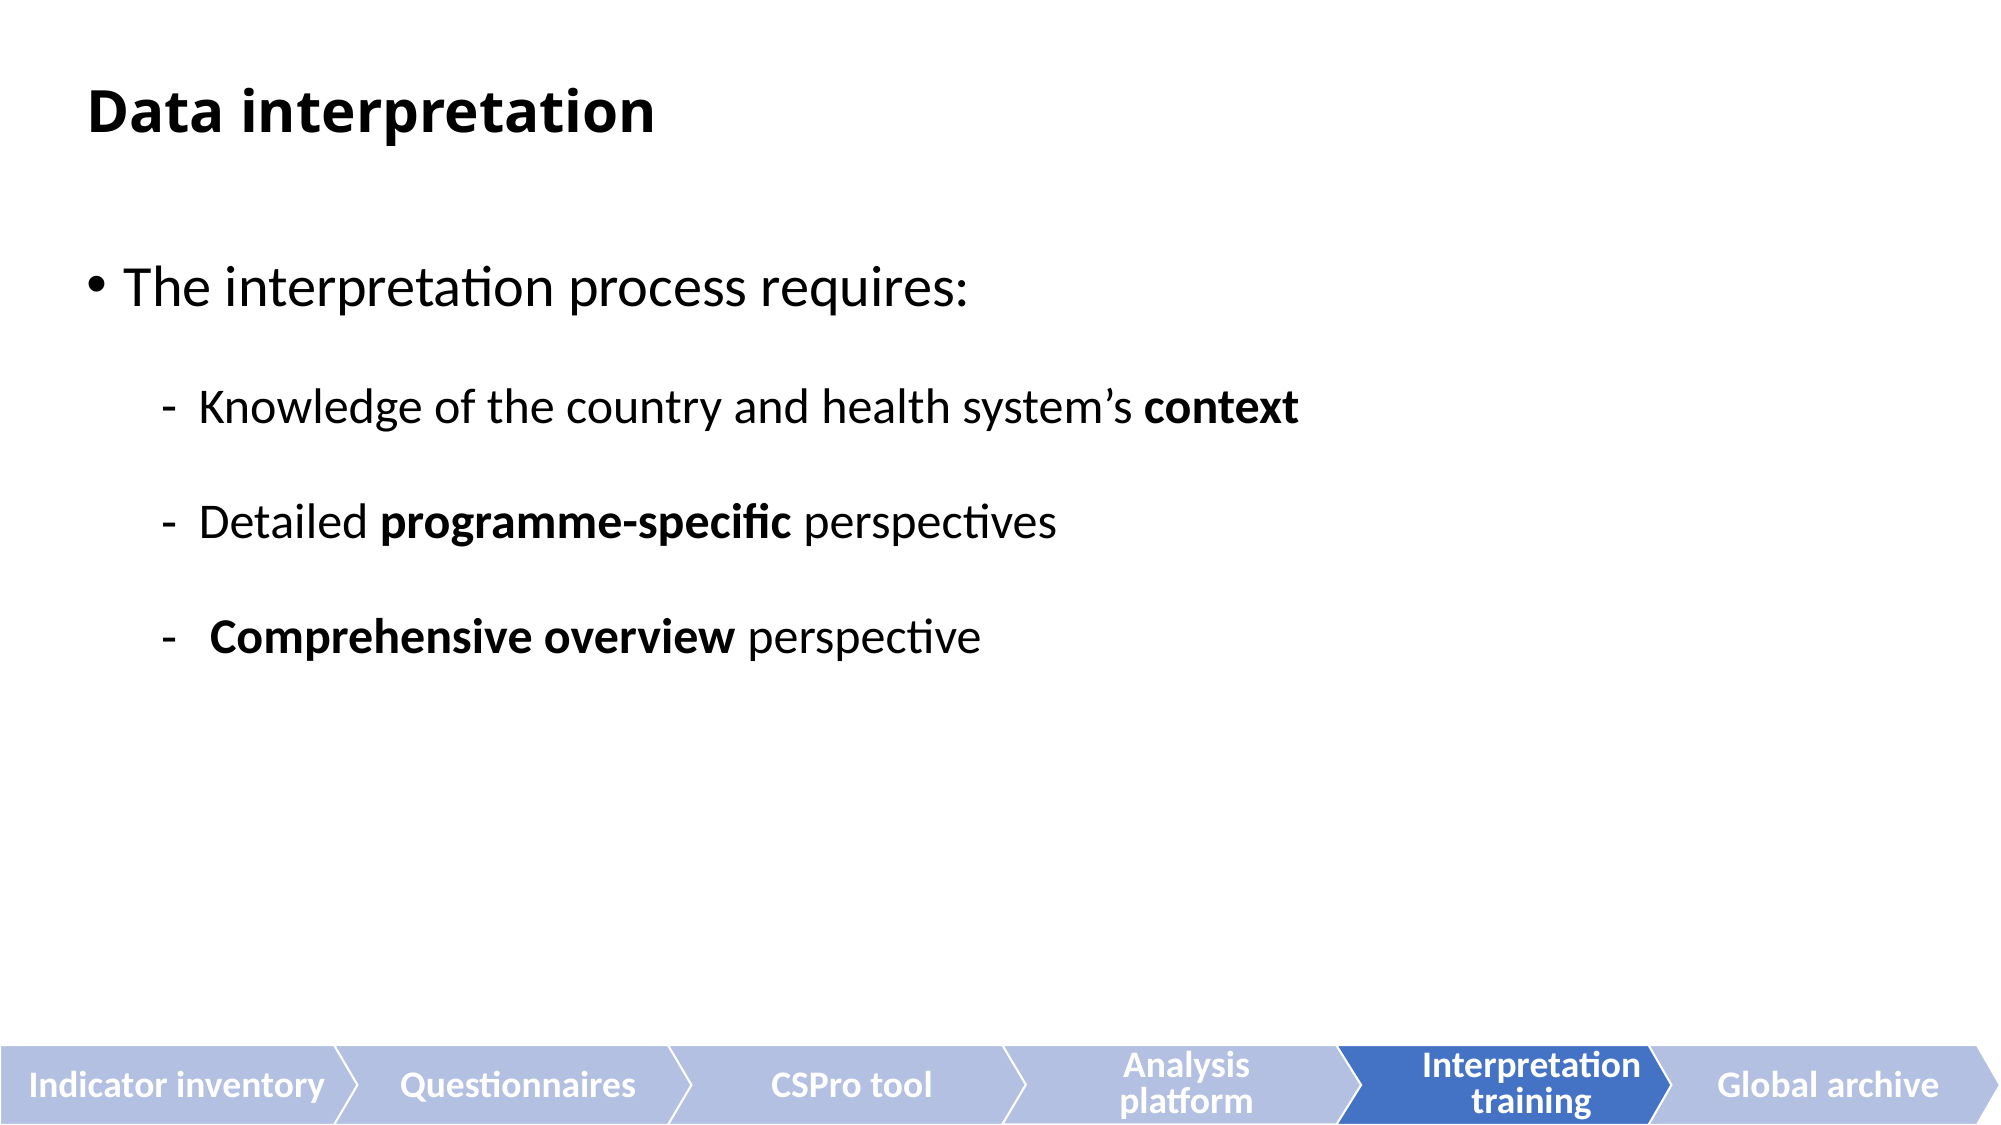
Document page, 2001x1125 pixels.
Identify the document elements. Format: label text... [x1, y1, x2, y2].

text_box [0, 1044, 2000, 1125]
title Data interpretation [71, 20, 1846, 206]
list The interpretation process requires: Knowledge of the country and health system’s context Detailed programme-specific perspectives Comprehensive overview perspective [71, 206, 1954, 1044]
